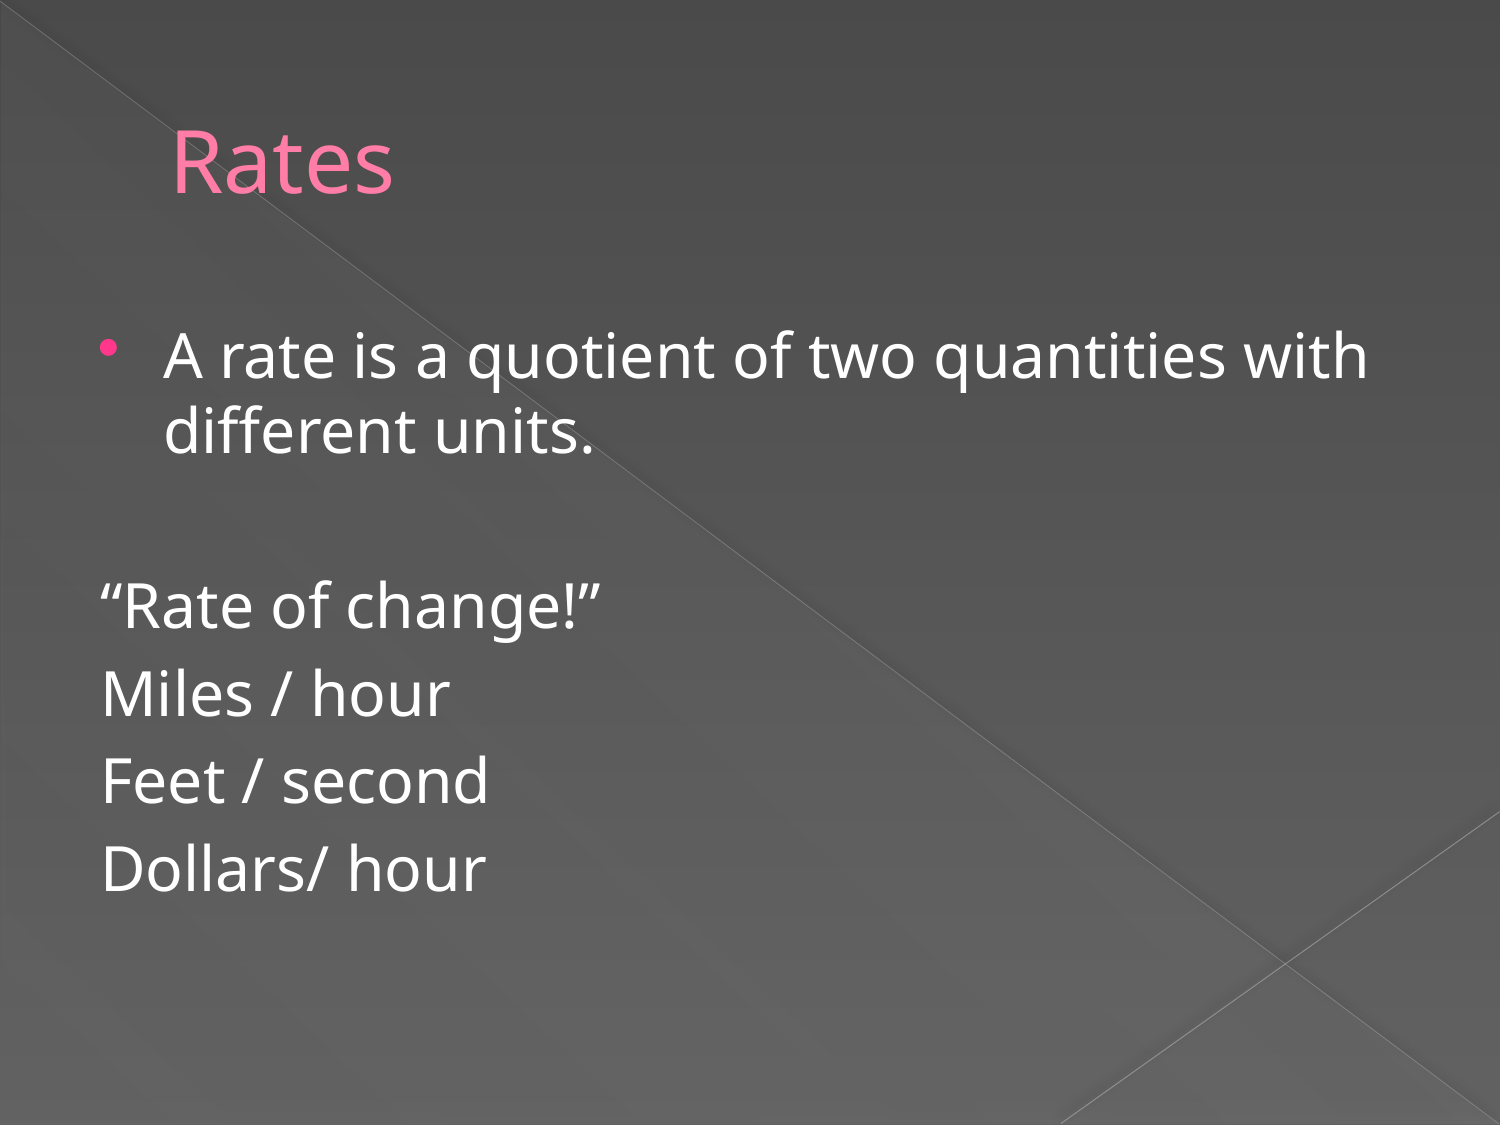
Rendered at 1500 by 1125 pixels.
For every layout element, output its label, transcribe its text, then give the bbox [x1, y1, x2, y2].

list A rate is a quotient of two quantities with different units. “Rate of change!” Miles / hour Feet / second Dollars/ hour [75, 308, 1425, 1059]
title Rates [75, 43, 1425, 274]
